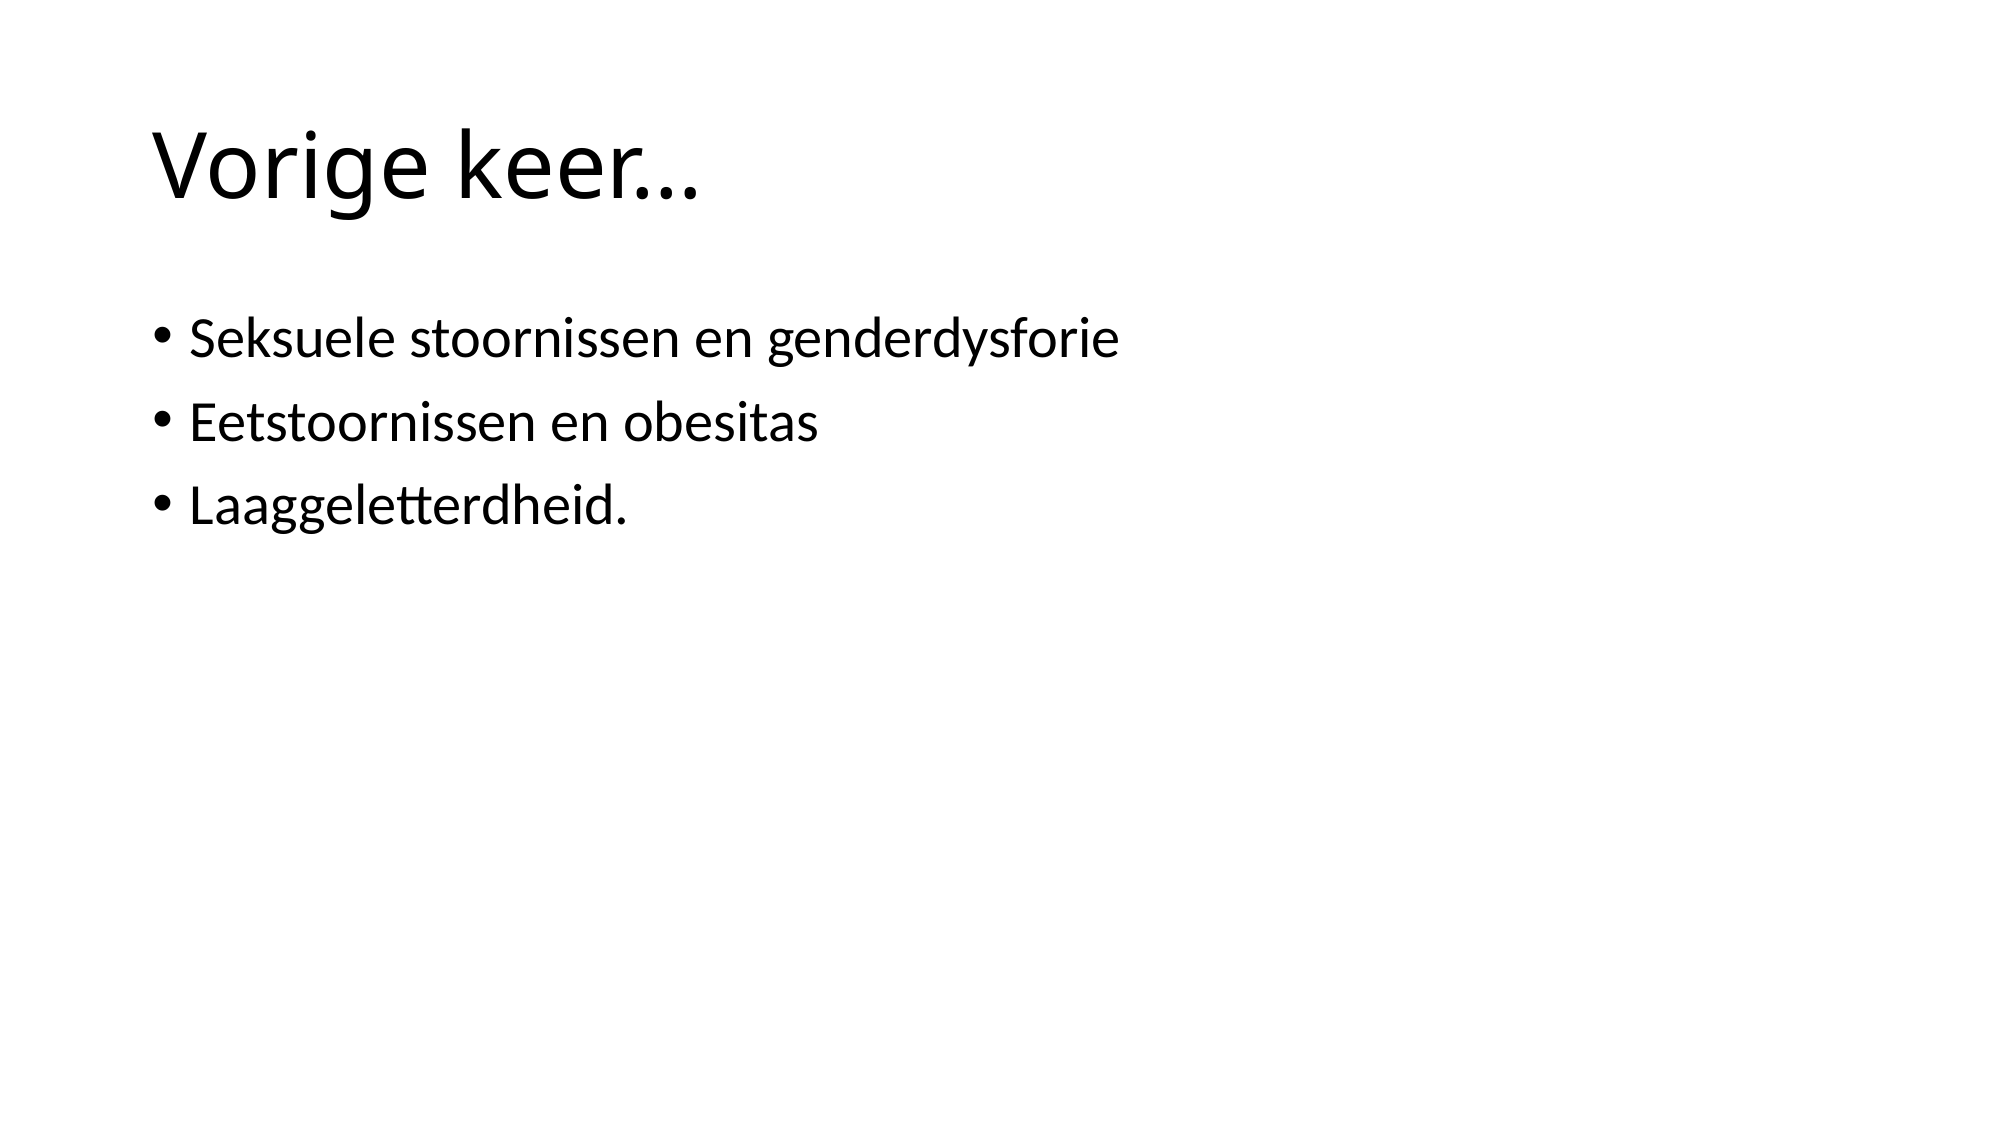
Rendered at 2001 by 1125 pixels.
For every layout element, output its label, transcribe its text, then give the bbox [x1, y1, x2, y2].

title Vorige keer… [137, 59, 1863, 278]
list Seksuele stoornissen en genderdysforie Eetstoornissen en obesitas Laaggeletterdheid. [137, 299, 1863, 1014]
